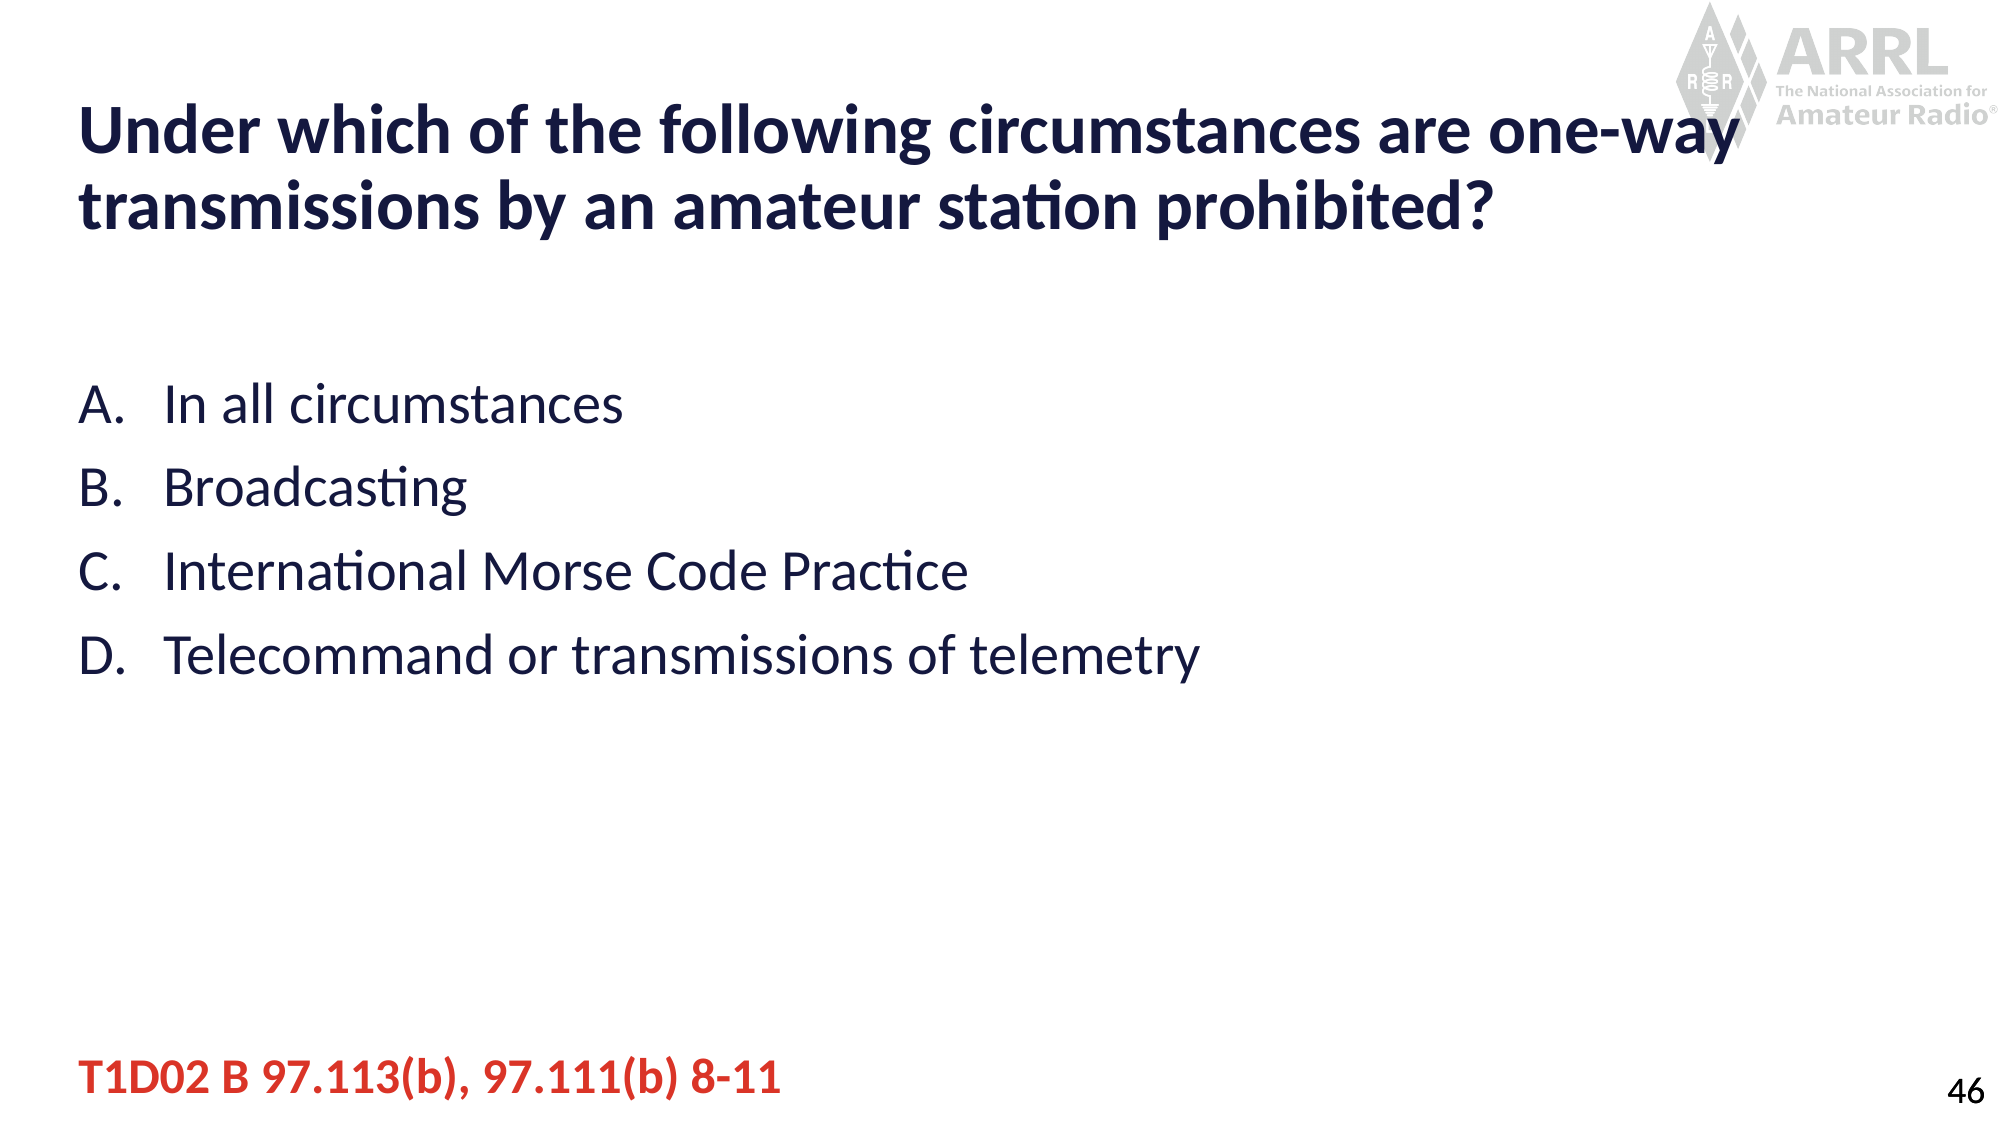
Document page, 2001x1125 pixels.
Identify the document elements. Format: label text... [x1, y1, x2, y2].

list In all circumstances Broadcasting International Morse Code Practice Telecommand or transmissions of telemetry [63, 365, 1863, 989]
picture [1674, 0, 2000, 164]
text_box T1D02 B 97.113(b), 97.111(b) 8-11 [63, 1036, 1211, 1112]
title Under which of the following circumstances are one-way transmissions by an amateur station prohibited? [63, 59, 1863, 278]
